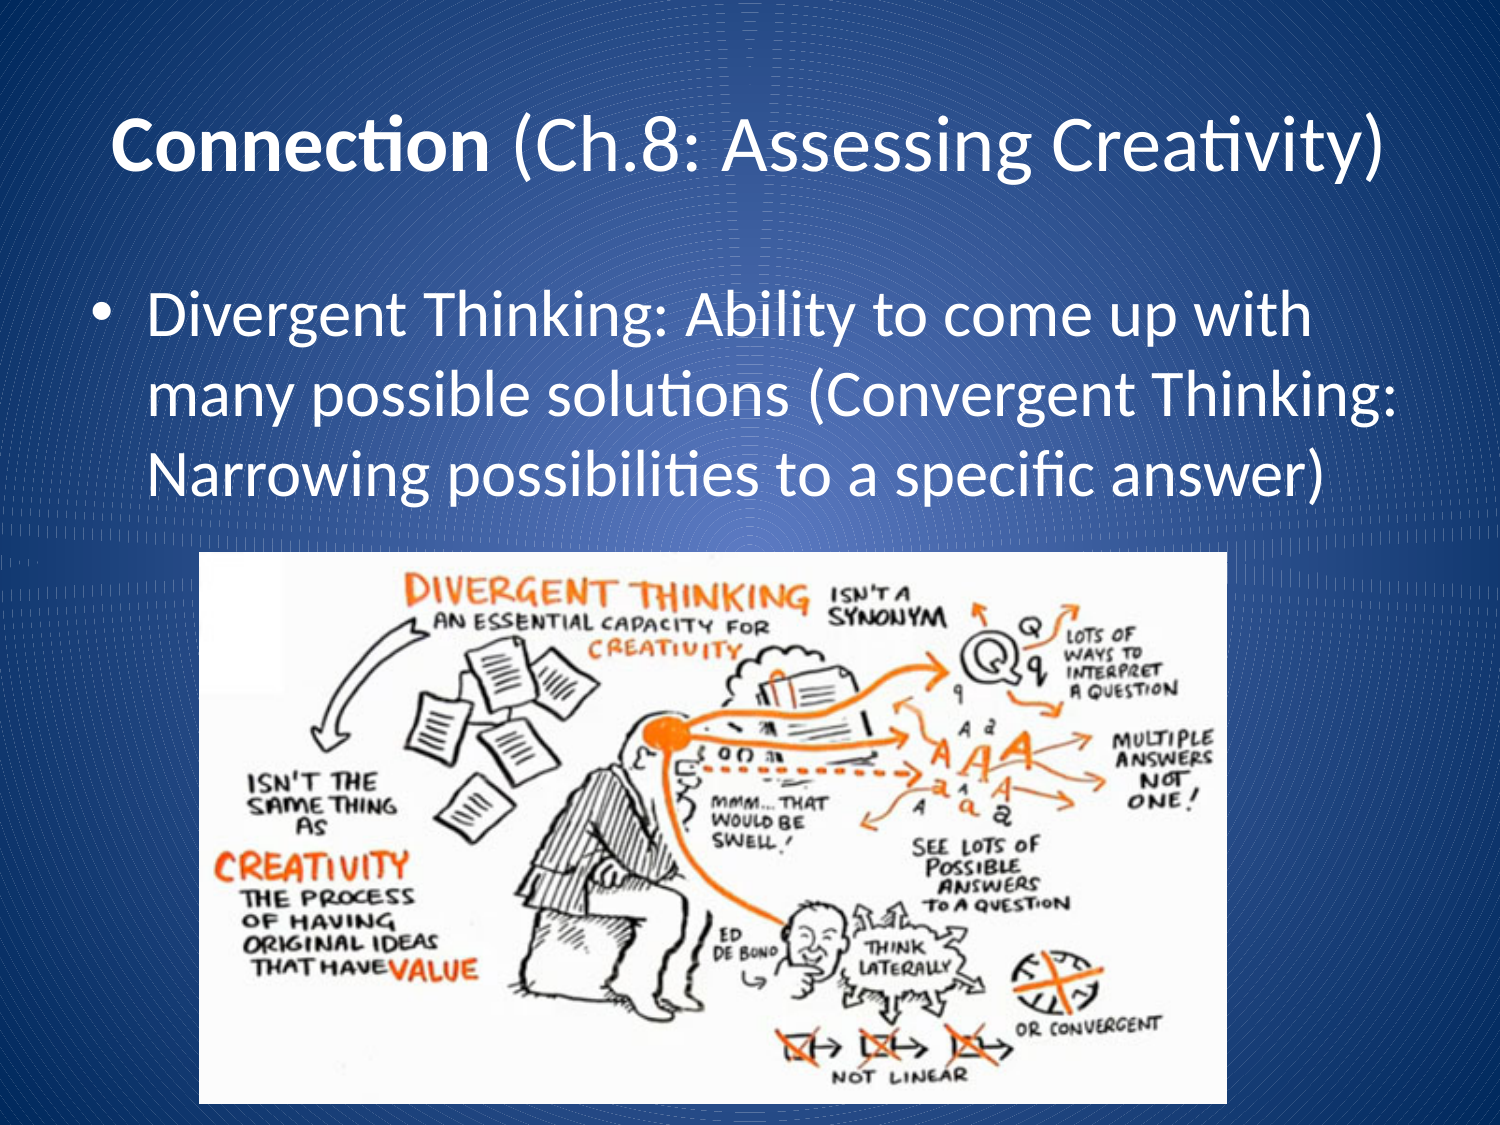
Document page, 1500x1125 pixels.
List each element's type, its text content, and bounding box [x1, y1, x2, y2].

title Connection (Ch.8: Assessing Creativity) [75, 45, 1425, 233]
list Divergent Thinking: Ability to come up with many possible solutions (Convergent Thinking: Narrowing possibilities to a specific answer) [75, 262, 1425, 1005]
picture [199, 552, 1227, 1104]
